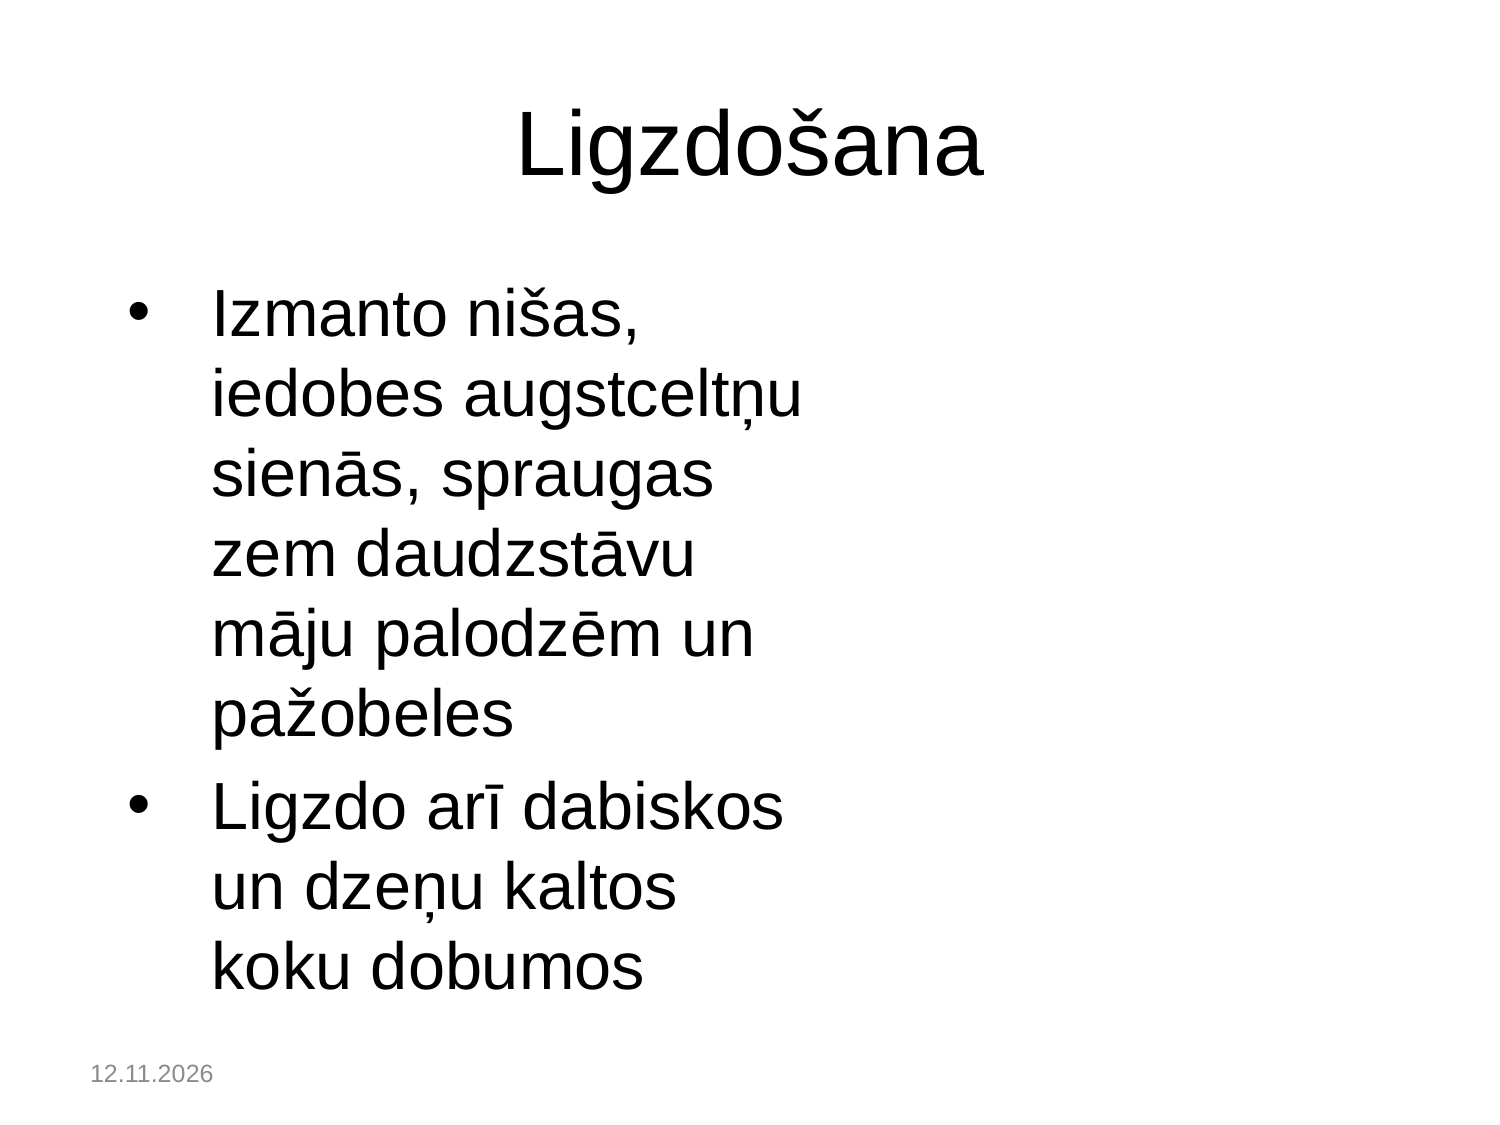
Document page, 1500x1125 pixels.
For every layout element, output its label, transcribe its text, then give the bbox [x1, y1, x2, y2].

list Izmanto nišas, iedobes augstceltņu sienās, spraugas zem daudzstāvu māju palodzēm un pažobeles Ligzdo arī dabiskos un dzeņu kaltos koku dobumos [111, 262, 845, 1048]
title Ligzdošana [74, 44, 1426, 233]
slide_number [75, 1042, 425, 1103]
